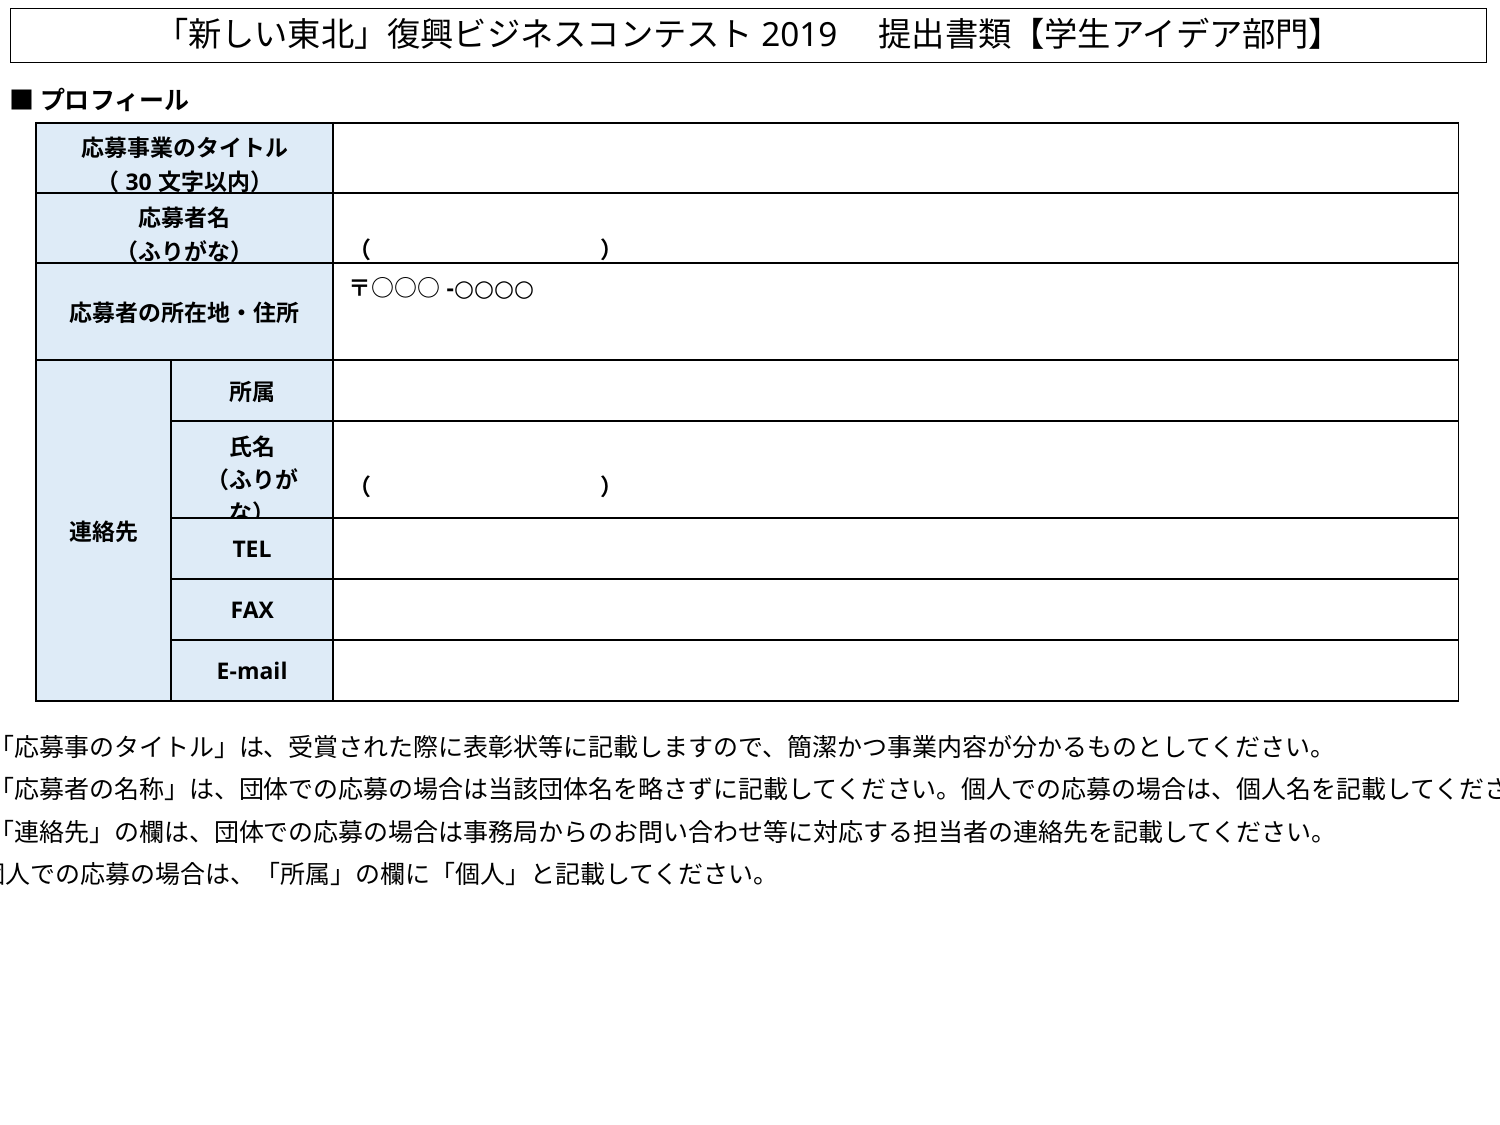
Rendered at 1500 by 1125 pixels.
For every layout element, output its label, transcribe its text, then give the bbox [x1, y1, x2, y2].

table_cell 連絡先 [37, 361, 170, 700]
table_cell [334, 580, 1458, 639]
table_cell [334, 519, 1458, 578]
table_header 応募事業のタイトル （30文字以内） [37, 124, 332, 192]
table_cell 氏名 （ふりがな） [172, 422, 332, 517]
table_cell E-mail [172, 641, 332, 700]
table_cell 〒○○○-○○○○ [334, 264, 1458, 359]
table_cell 応募者の所在地・住所 [37, 264, 332, 359]
table_cell FAX [172, 580, 332, 639]
table_cell （ ） [334, 194, 1458, 262]
table_cell 所属 [172, 361, 332, 420]
table_cell [334, 361, 1458, 420]
text_box 「新しい東北」復興ビジネスコンテスト2019 提出書類【学生アイデア部門】 [10, 8, 1487, 63]
table_cell [334, 641, 1458, 700]
text_box ※「応募事のタイトル」は、受賞された際に表彰状等に記載しますので、簡潔かつ事業内容が分かるものとしてください。 ※「応募者の名称」は、団体での応募の場合は当該団体名を略さずに記載してください。個人での応募の場合は、個人名を記載してください。 ※「連絡先」の欄は、団体での応募の場合は事務局からのお問い合わせ等に対応する担当者の連絡先を記載してください。 個人での応募の場合は、「所属」の欄に「個人」と記載してください。 [0, 723, 1500, 896]
table_cell TEL [172, 519, 332, 578]
table_header [334, 124, 1458, 192]
text_box ■プロフィール [0, 77, 205, 122]
table_cell 応募者名 （ふりがな） [37, 194, 332, 262]
table_cell （ ） [334, 422, 1458, 517]
